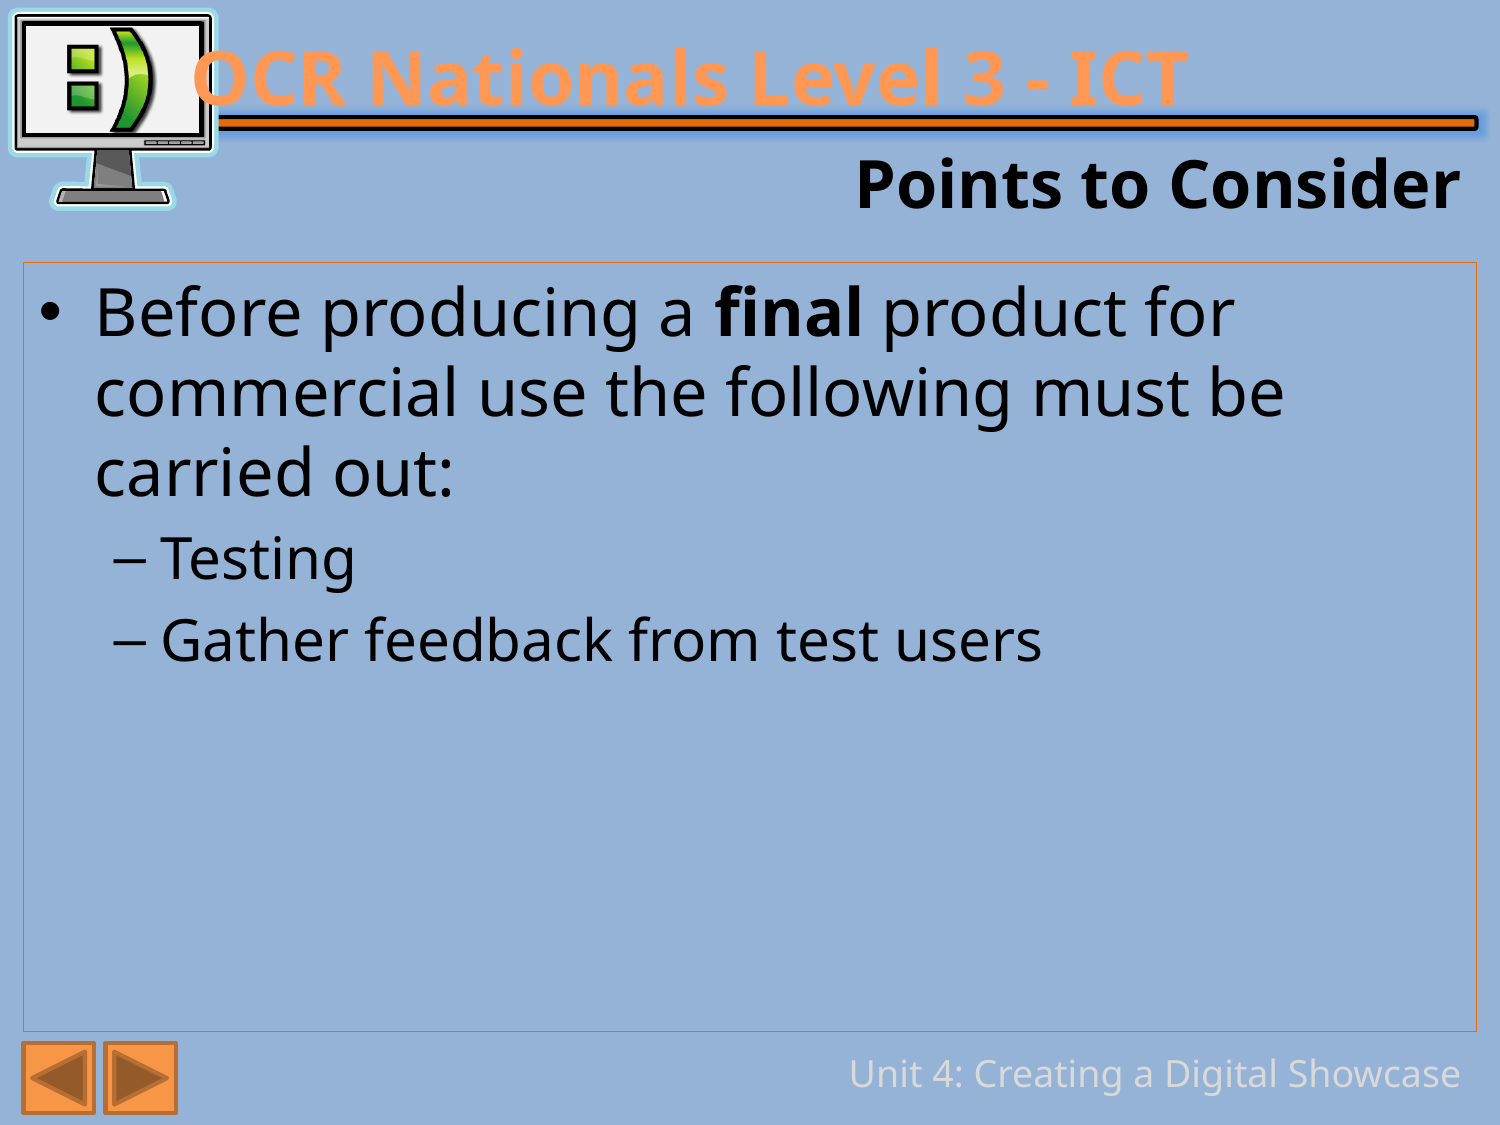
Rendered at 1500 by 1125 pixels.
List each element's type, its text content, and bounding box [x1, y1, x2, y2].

title Points to Consider [187, 117, 1477, 247]
list Before producing a final product for commercial use the following must be carried out: Testing Gather feedback from test users [23, 262, 1477, 1032]
picture [48, 21, 172, 139]
